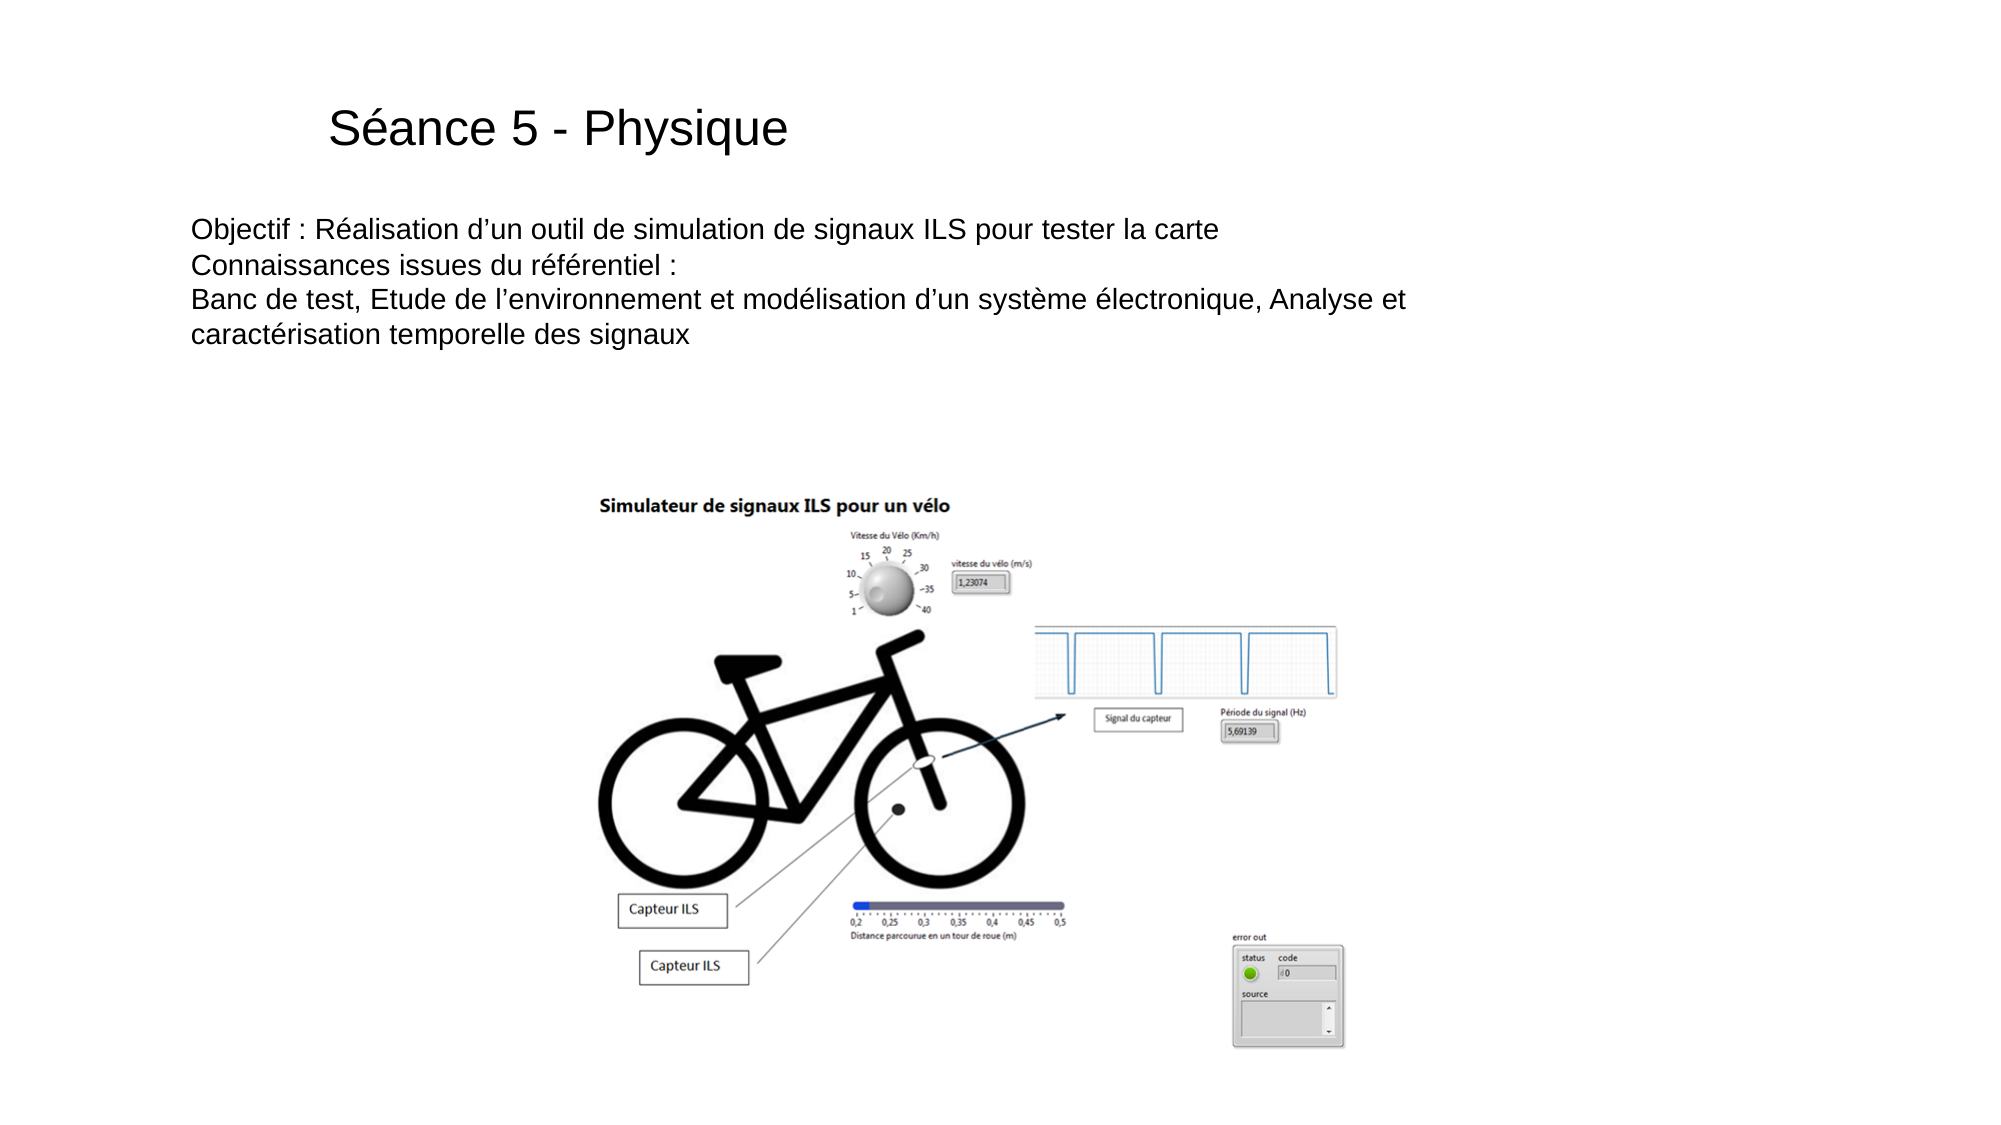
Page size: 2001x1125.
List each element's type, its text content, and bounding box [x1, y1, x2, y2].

picture [593, 489, 1365, 1061]
text_box Séance 5 - Physique [313, 87, 1314, 163]
text_box Objectif : Réalisation d’un outil de simulation de signaux ILS pour tester la carte Connaissances issues du référentiel : Banc de test, Etude de l’environnement et modélisation d’un système électronique, Analyse et caractérisation temporelle des signaux [176, 203, 1479, 358]
